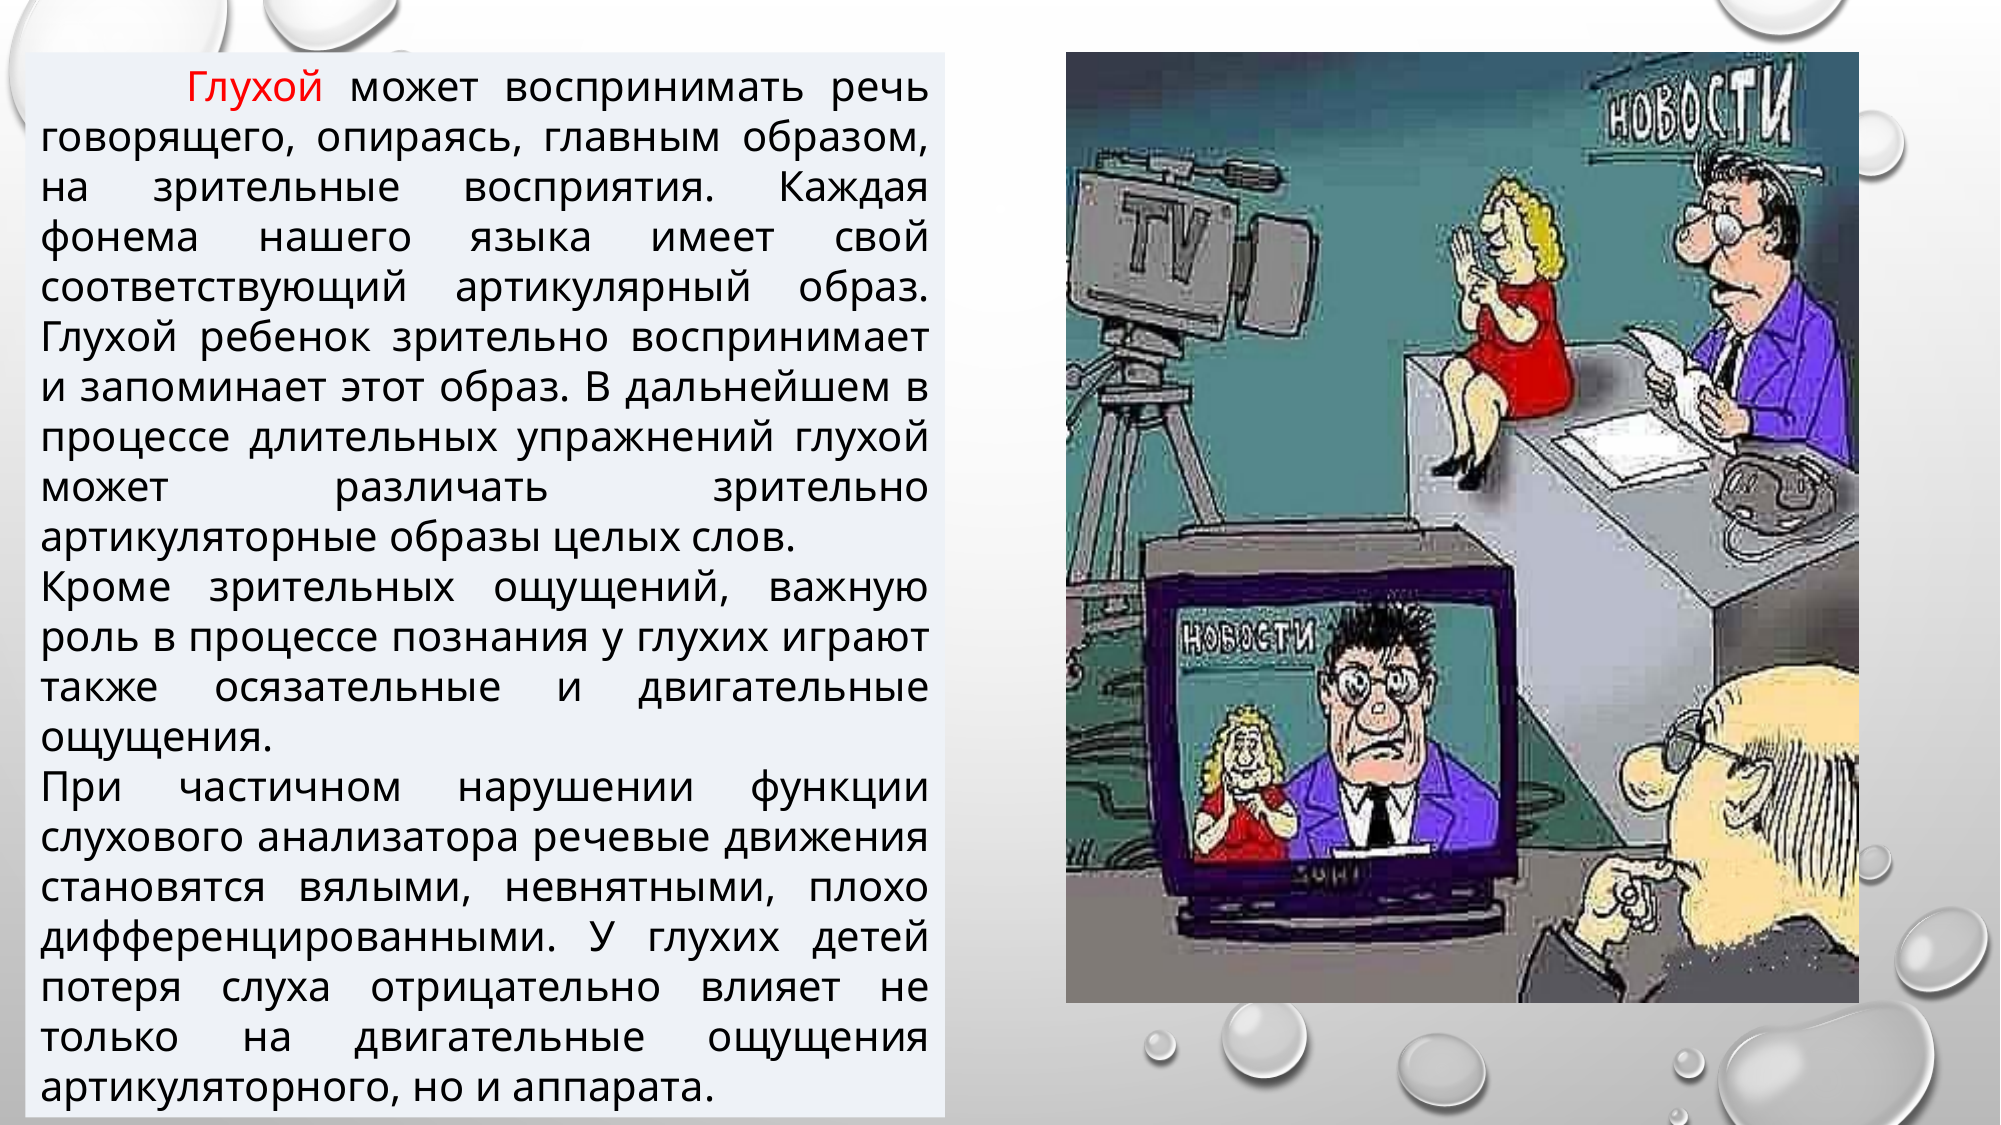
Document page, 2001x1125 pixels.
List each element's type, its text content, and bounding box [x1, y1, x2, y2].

text_box Глухой может воспринимать речь говорящего, опираясь, главным образом, на зрительные восприятия. Каждая фонема нашего языка имеет свой соответствующий артикулярный образ. Глухой ребенок зрительно воспринимает и запоминает этот образ. В дальнейшем в процессе длительных упражнений глухой может различать зрительно артикуляторные образы целых слов. Кроме зрительных ощущений, важную роль в процессе познания у глухих играют также осязательные и двигательные ощущения. При частичном нарушении функции слухового анализатора речевые движения становятся вялыми, невнятными, плохо дифференцированными. У глухих детей потеря слуха отрицательно влияет не только на двигательные ощущения артикуляторного, но и аппарата. [25, 52, 945, 1118]
picture [0, 0, 2000, 1125]
